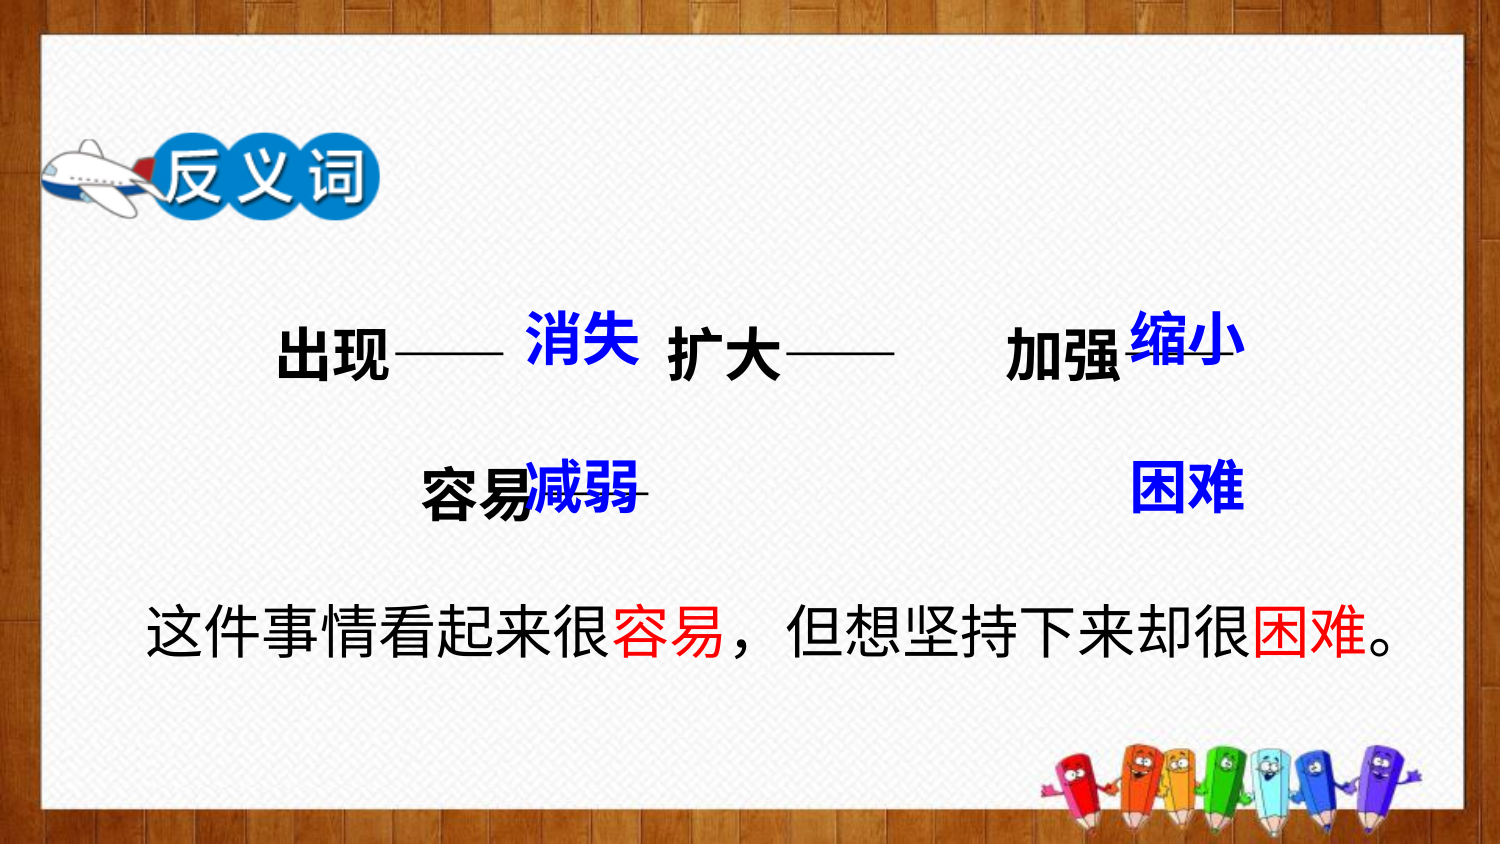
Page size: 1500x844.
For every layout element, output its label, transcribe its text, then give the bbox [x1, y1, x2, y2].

text_box 减弱 [509, 443, 671, 528]
text_box 出现—— 扩大—— 加强—— 容易—— [259, 241, 1262, 536]
text_box 缩小 [1114, 294, 1265, 380]
text_box 消失 [509, 294, 671, 380]
picture [0, 0, 1500, 844]
text_box 困难 [1114, 443, 1276, 528]
text_box 这件事情看起来很容易，但想坚持下来却很困难。 [130, 587, 1431, 673]
